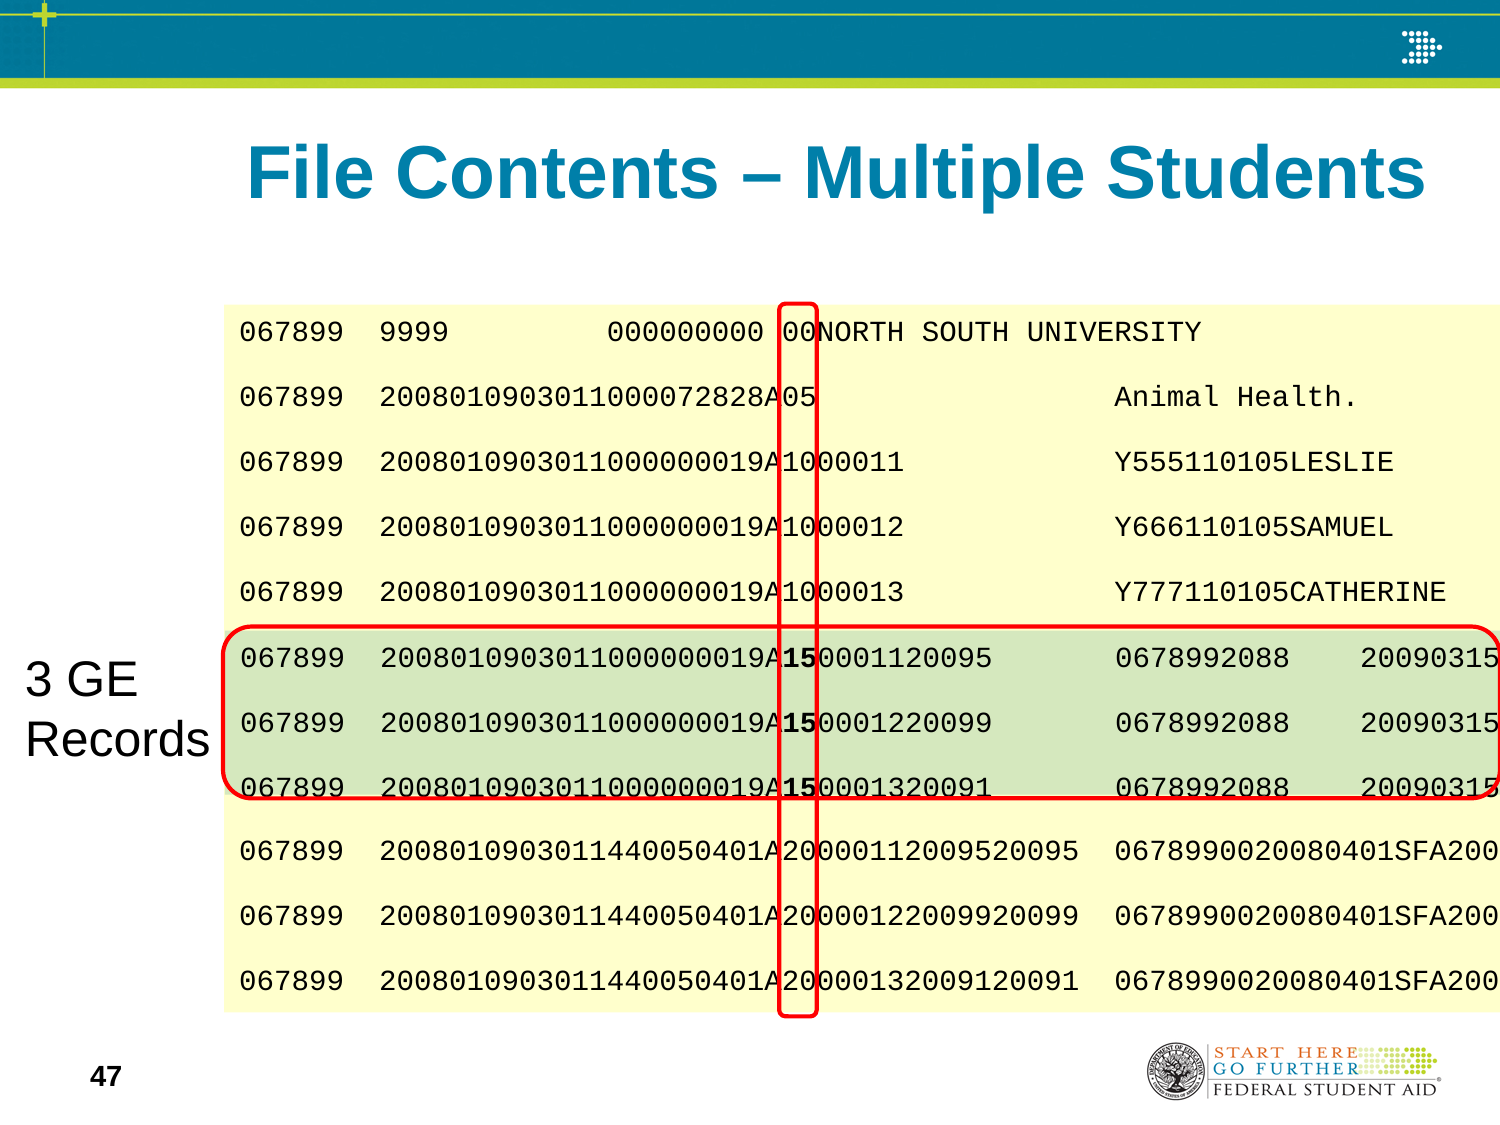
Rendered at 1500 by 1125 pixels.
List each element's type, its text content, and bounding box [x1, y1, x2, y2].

slide_number 47 [74, 1049, 388, 1125]
picture [0, 78, 1500, 1125]
title File Contents – Multiple Students [56, 112, 1444, 226]
list 067899 9999 000000000 00NORTH SOUTH UNIVERSITY 067899 2008010903011000072828A05 Animal Health. 067899 2008010903011000000019A1000011 Y555110105LESLIE 067899 2008010903011000000019A1000012 Y666110105SAMUEL 067899 2008010903011000000019A1000013 Y777110105CATHERINE 067899 2008010903011330050003A150001120095 0678992008 20090315 067899 2008010903011330050003A150001220099 0678992008 20090315 067899 2008010903011330050003A150001320091 0678992008 20090315 067899 2008010903011440050401A20000112009520095 0678990020080401SFA2009 067899 2008010903011440050401A20000122009920099 0678990020080401SFA2009 067899 2008010903011440050401A20000132009120091 0678990020080401SFA2009 [818, 304, 1500, 630]
list 067899 9999 000000000 00NORTH SOUTH UNIVERSITY 067899 2008010903011000072828A05 Animal Health. 067899 2008010903011000000019A1000011 Y555110105LESLIE 067899 2008010903011000000019A1000012 Y666110105SAMUEL 067899 2008010903011000000019A1000013 Y777110105CATHERINE 067899 2008010903011330050003A150001120095 0678992008 20090315 067899 2008010903011330050003A150001220099 0678992008 20090315 067899 2008010903011330050003A150001320091 0678992008 20090315 067899 2008010903011440050401A20000112009520095 0678990020080401SFA2009 067899 2008010903011440050401A20000122009920099 0678990020080401SFA2009 067899 2008010903011440050401A20000132009120091 0678990020080401SFA2009 [223, 304, 778, 639]
text_box 3 GE Records [10, 639, 224, 774]
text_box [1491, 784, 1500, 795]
list 067899 9999 000000000 00NORTH SOUTH UNIVERSITY 067899 2008010903011000072828A05 Animal Health. 067899 2008010903011000000019A1000011 Y555110105LESLIE 067899 2008010903011000000019A1000012 Y666110105SAMUEL 067899 2008010903011000000019A1000013 Y777110105CATHERINE 067899 2008010903011330050003A150001120095 0678992008 20090315 067899 2008010903011330050003A150001220099 0678992008 20090315 067899 2008010903011330050003A150001320091 0678992008 20090315 067899 2008010903011440050401A20000112009520095 0678990020080401SFA2009 067899 2008010903011440050401A20000122009920099 0678990020080401SFA2009 067899 2008010903011440050401A20000132009120091 0678990020080401SFA2009 [223, 784, 777, 1013]
picture [0, 3, 1500, 26]
picture [1424, 32, 1428, 42]
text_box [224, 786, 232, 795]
text_box [777, 801, 819, 1019]
list 067899 9999 000000000 00NORTH SOUTH UNIVERSITY 067899 2008010903011000072828A05 Animal Health. 067899 2008010903011000000019A1000011 Y555110105LESLIE 067899 2008010903011000000019A1000012 Y666110105SAMUEL 067899 2008010903011000000019A1000013 Y777110105CATHERINE 067899 2008010903011330050003A150001120095 0678992008 20090315 067899 2008010903011330050003A150001220099 0678992008 20090315 067899 2008010903011330050003A150001320091 0678992008 20090315 067899 2008010903011440050401A20000112009520095 0678990020080401SFA2009 067899 2008010903011440050401A20000122009920099 0678990020080401SFA2009 067899 2008010903011440050401A20000132009120091 0678990020080401SFA2009 [819, 795, 1500, 1013]
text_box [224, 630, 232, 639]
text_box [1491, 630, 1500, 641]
text_box [777, 301, 819, 624]
text_box [220, 624, 1500, 801]
